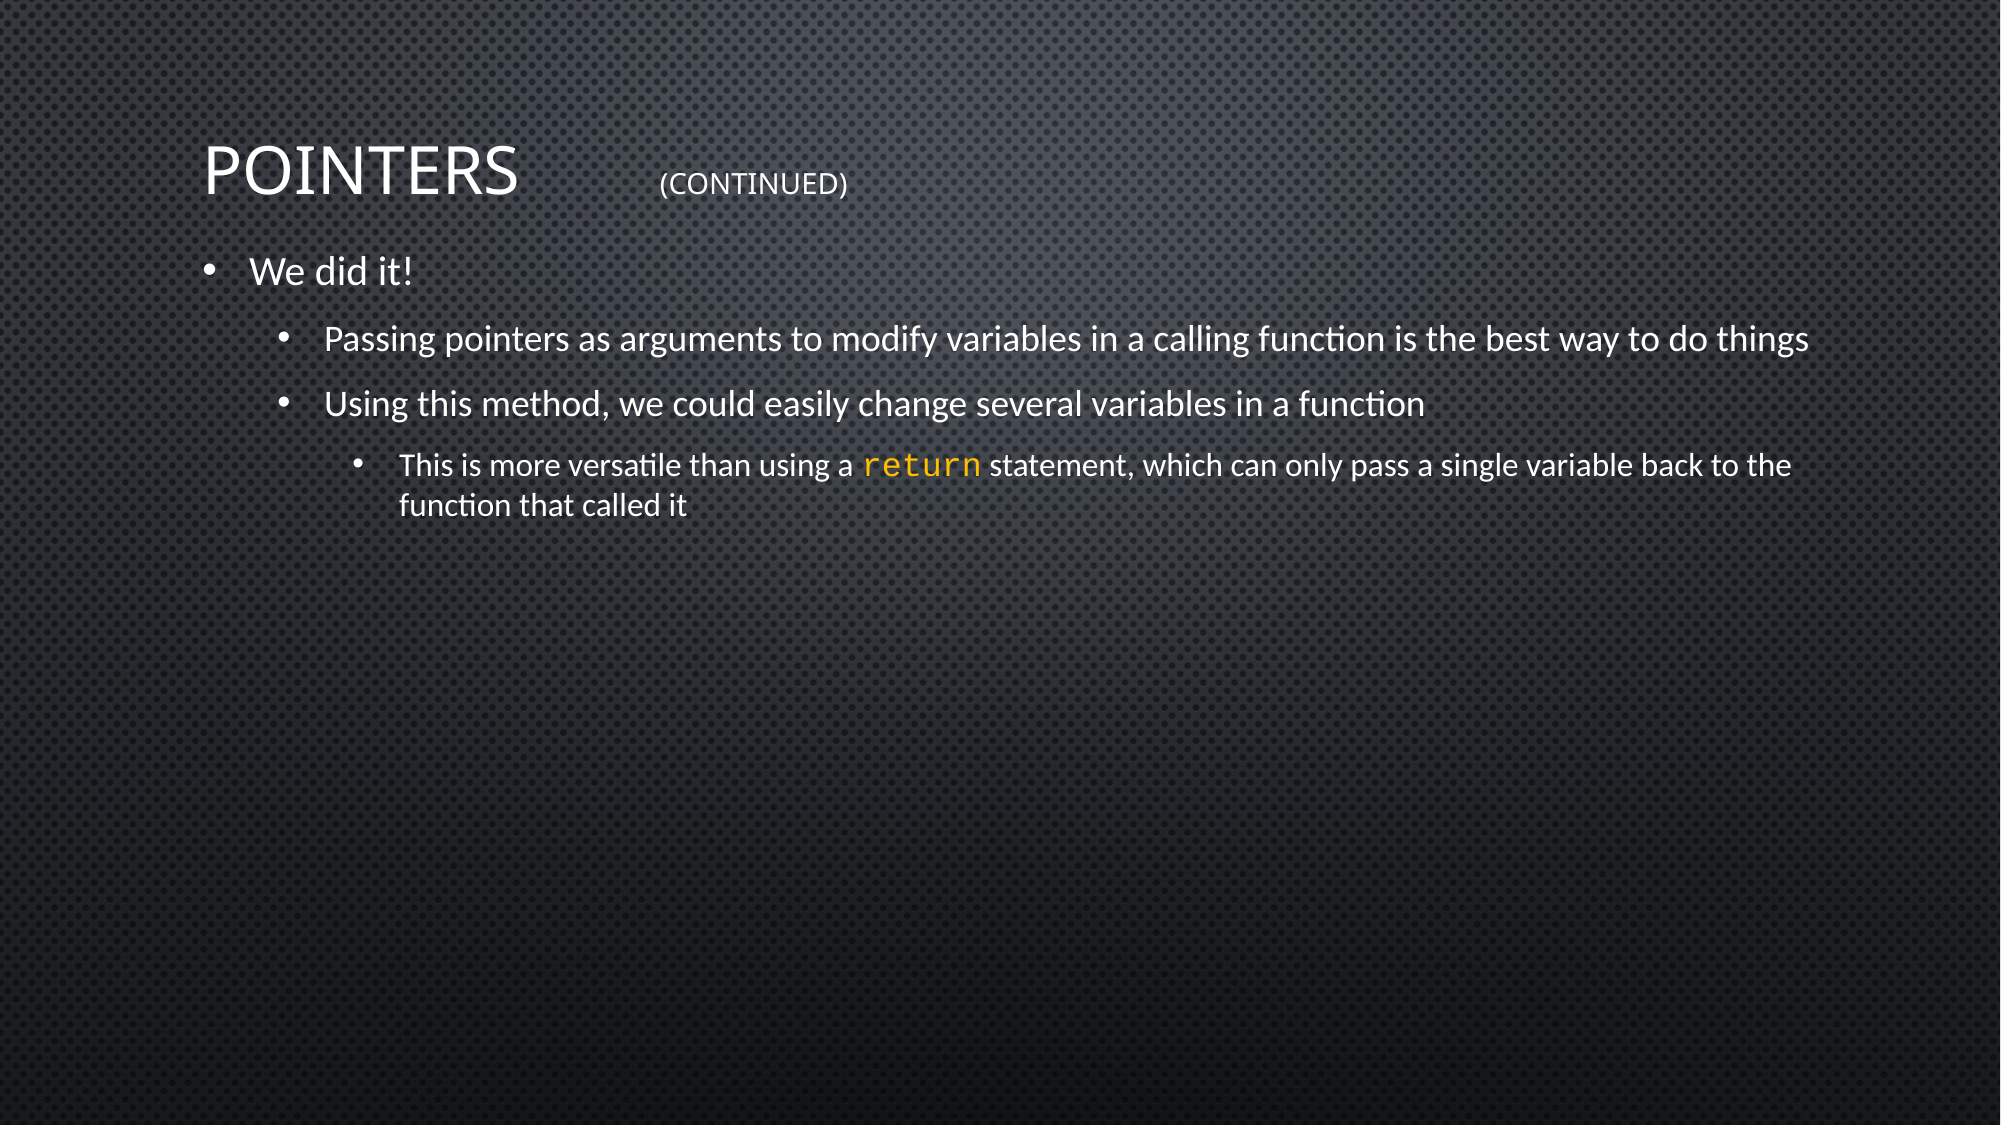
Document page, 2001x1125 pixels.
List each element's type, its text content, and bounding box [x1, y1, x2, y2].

title Pointers (Continued) [187, 99, 1813, 236]
list We did it! Passing pointers as arguments to modify variables in a calling function is the best way to do things Using this method, we could easily change several variables in a function This is more versatile than using a return statement, which can only pass a single variable back to the function that called it [187, 236, 1836, 950]
